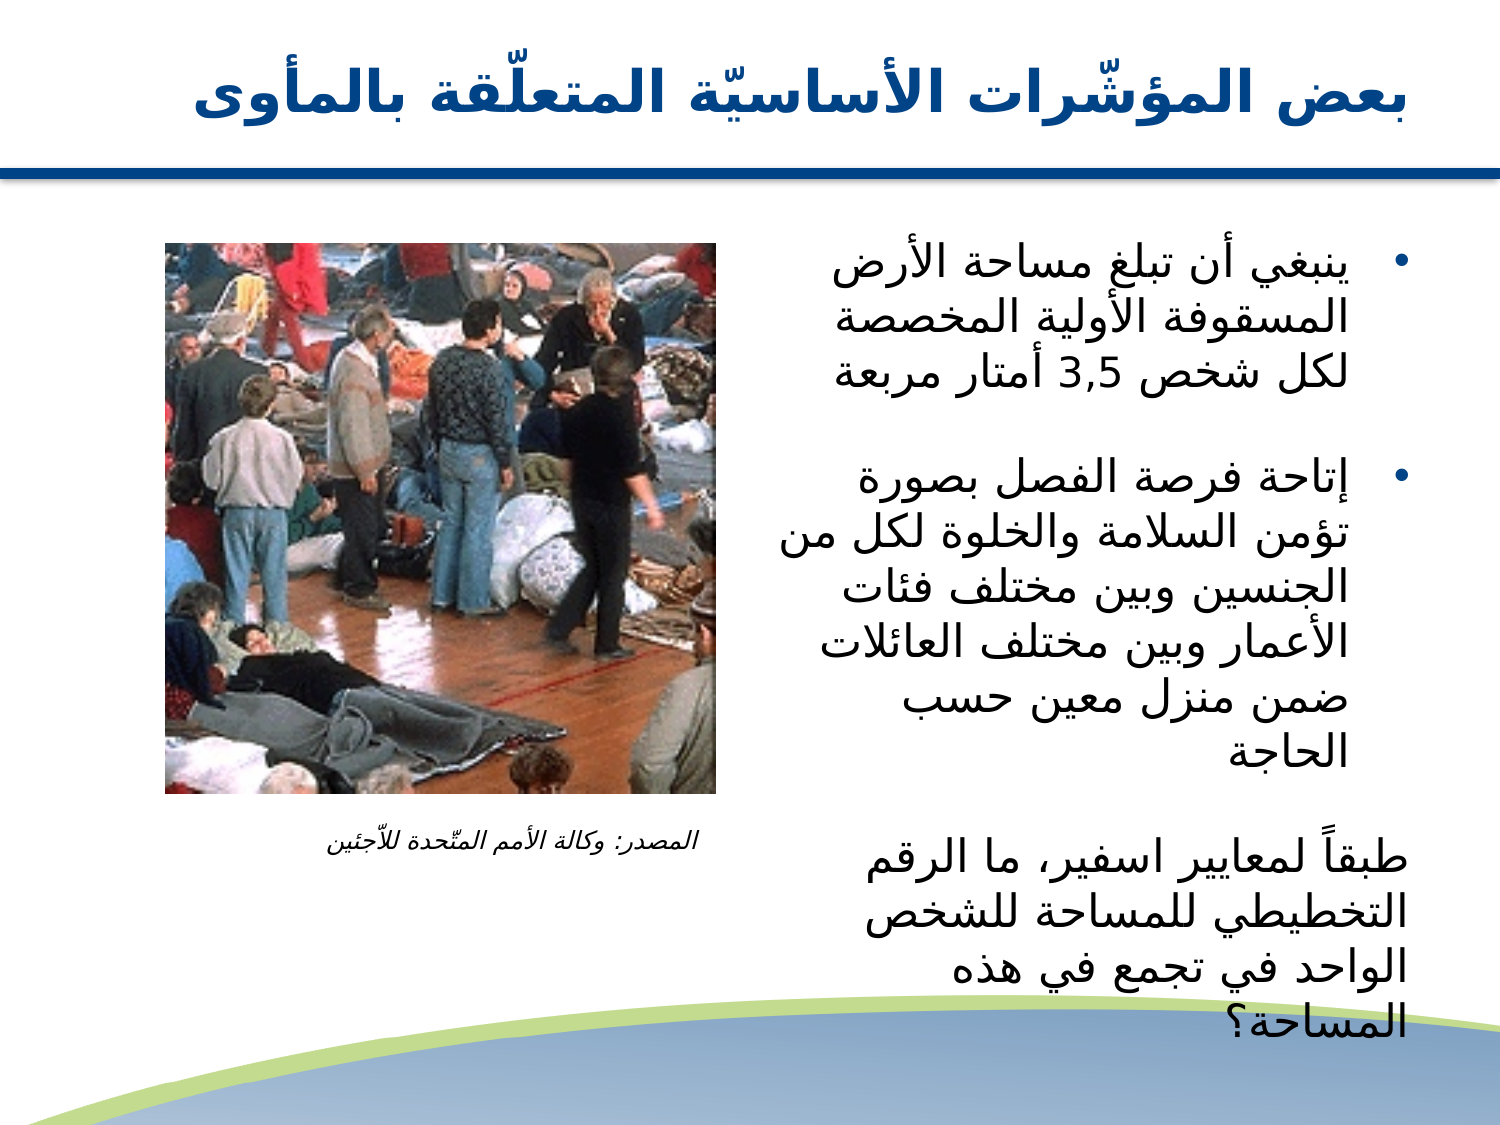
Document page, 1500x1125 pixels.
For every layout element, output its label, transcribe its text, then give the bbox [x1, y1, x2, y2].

list ينبغي أن تبلغ مساحة الأرض المسقوفة الأولية المخصصة لكل شخص 3,5 أمتار مربعة إتاحة فرصة الفصل بصورة تؤمن السلامة والخلوة لكل من الجنسين وبين مختلف فئات الأعمار وبين مختلف العائلات ضمن منزل معين حسب الحاجة طبقاً لمعايير اسفير، ما الرقم التخطيطي للمساحة للشخص الواحد في تجمع في هذه المساحة؟ [757, 224, 1425, 1010]
picture [165, 243, 716, 794]
title بعض المؤشّرات الأساسيّة المتعلّقة بالمأوى [75, 0, 1425, 178]
text_box المصدر: وكالة الأمم المتّحدة للاّجئين [305, 817, 712, 863]
picture [0, 993, 1500, 1125]
